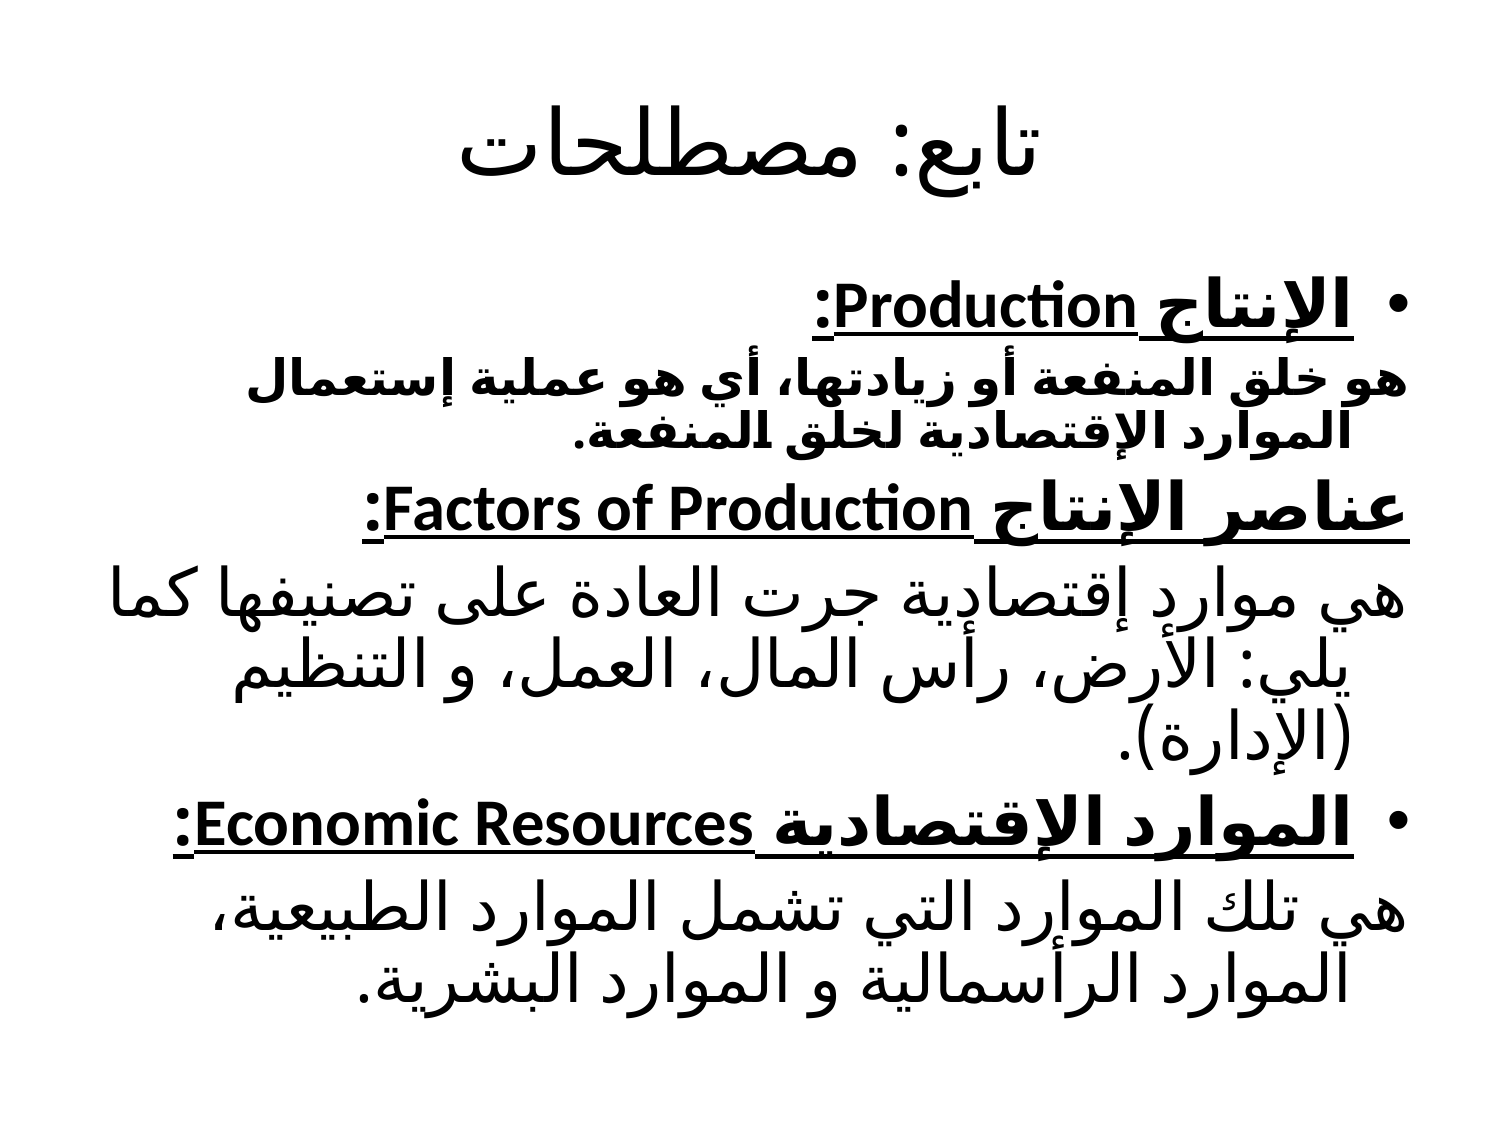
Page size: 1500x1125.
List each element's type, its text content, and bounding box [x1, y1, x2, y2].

list الإنتاج Production: هو خلق المنفعة أو زيادتها، أي هو عملية إستعمال الموارد الإقتصادية لخلق المنفعة. عناصر الإنتاج Factors of Production: هي موارد إقتصادية جرت العادة على تصنيفها كما يلي: الأرض، رأس المال، العمل، و التنظيم (الإدارة). الموارد الإقتصادية Economic Resources: هي تلك الموارد التي تشمل الموارد الطبيعية، الموارد الرأسمالية و الموارد البشرية. [75, 262, 1425, 1005]
title تابع: مصطلحات [75, 45, 1425, 233]
